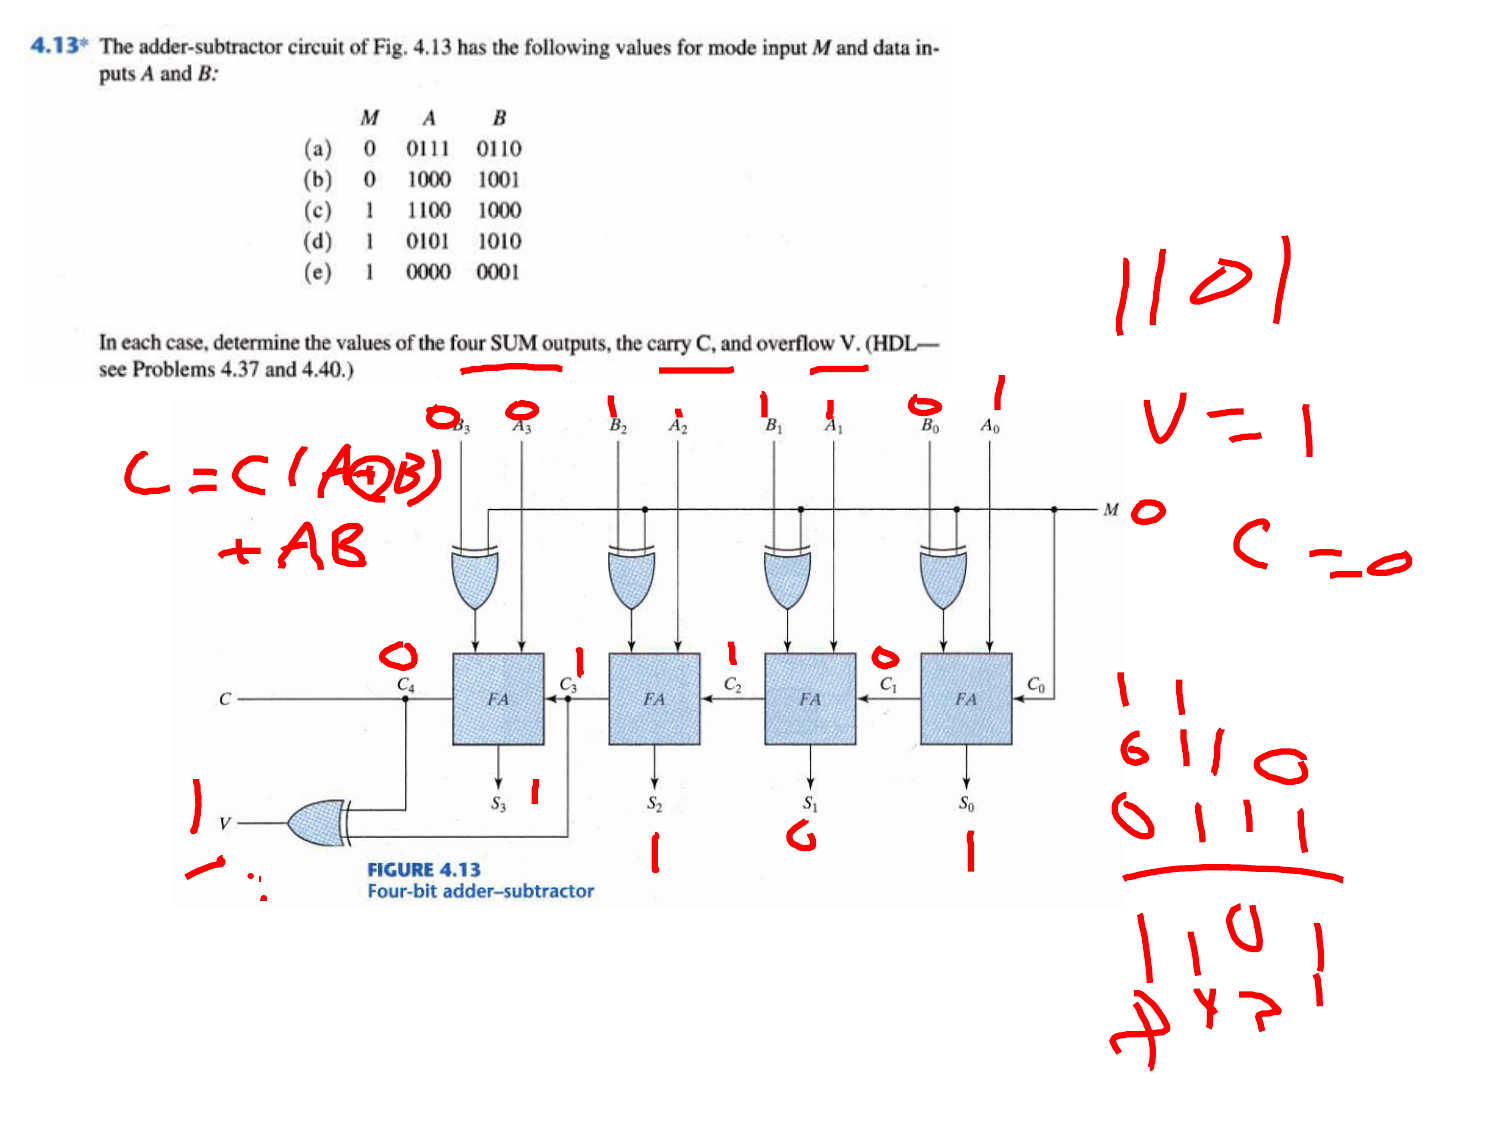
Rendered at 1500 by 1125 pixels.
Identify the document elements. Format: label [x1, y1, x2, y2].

text_box [1195, 988, 1217, 1015]
text_box [1256, 750, 1306, 783]
text_box [1245, 799, 1251, 832]
text_box [1197, 803, 1204, 843]
text_box [1182, 729, 1188, 767]
text_box [1190, 931, 1199, 976]
text_box [1111, 992, 1169, 1054]
text_box [1309, 551, 1342, 555]
picture [174, 399, 1126, 908]
text_box [1235, 520, 1268, 568]
picture [24, 24, 949, 385]
text_box [1178, 679, 1183, 715]
text_box [126, 453, 169, 493]
text_box [1134, 1002, 1154, 1069]
text_box [1212, 729, 1223, 775]
text_box [1298, 809, 1306, 853]
text_box [1229, 434, 1262, 442]
text_box [1129, 804, 1153, 838]
text_box [1207, 1009, 1211, 1029]
text_box [996, 375, 1003, 398]
text_box [1118, 259, 1128, 336]
text_box [1228, 905, 1261, 950]
text_box [1146, 392, 1185, 442]
text_box [1129, 733, 1148, 764]
text_box [1138, 913, 1151, 983]
text_box [1368, 551, 1410, 574]
text_box [1151, 248, 1164, 326]
text_box [1330, 573, 1363, 577]
text_box [1316, 922, 1322, 972]
text_box [1133, 501, 1164, 523]
text_box [1314, 973, 1321, 1007]
text_box [1207, 410, 1244, 417]
text_box [1239, 993, 1280, 1032]
text_box [1304, 404, 1311, 457]
text_box [1191, 260, 1251, 303]
text_box [1275, 235, 1289, 324]
text_box [1129, 866, 1344, 882]
text_box [1209, 988, 1214, 1007]
